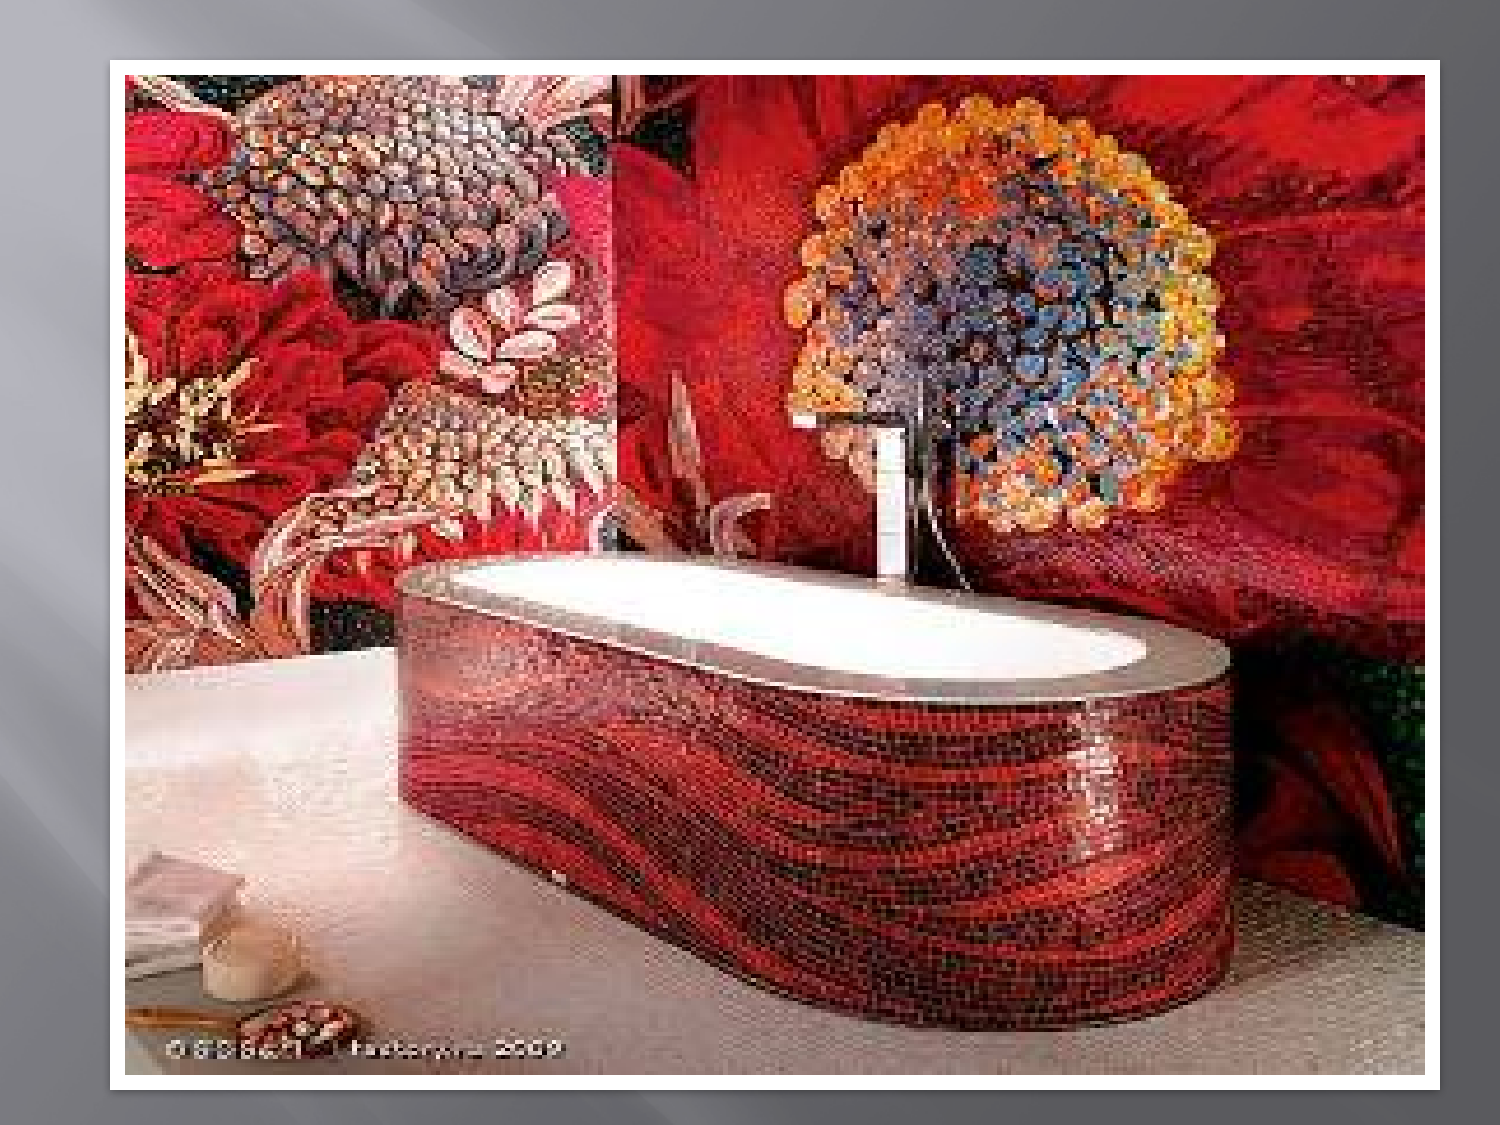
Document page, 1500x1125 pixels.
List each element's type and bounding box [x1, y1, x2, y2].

picture [124, 74, 1426, 1076]
